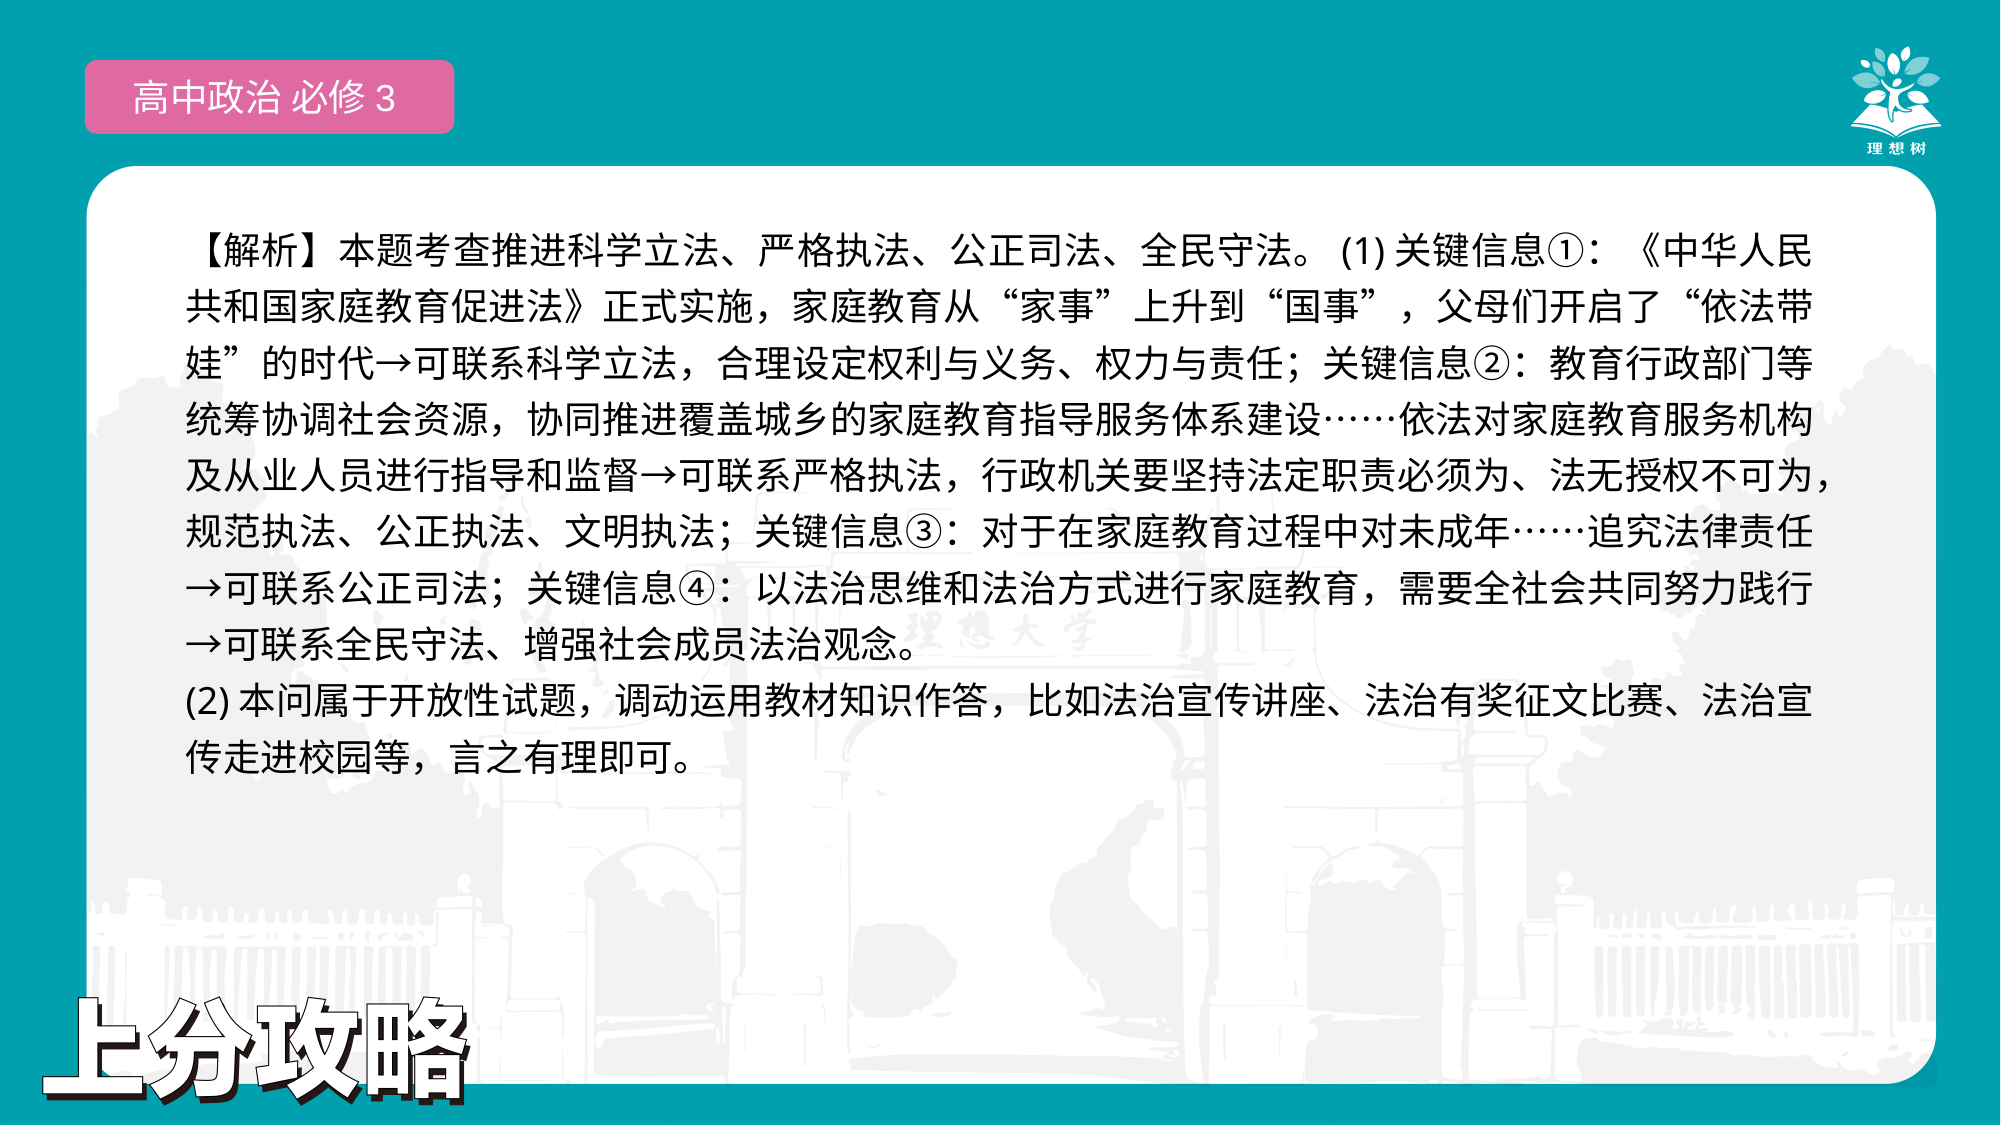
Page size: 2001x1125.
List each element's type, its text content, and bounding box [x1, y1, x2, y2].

picture [0, 0, 2001, 1125]
text_box 【解析】本题考查推进科学立法、严格执法、公正司法、全民守法。(1)关键信息①：《中华人民共和国家庭教育促进法》正式实施，家庭教育从“家事”上升到“国事”，父母们开启了“依法带娃”的时代→可联系科学立法，合理设定权利与义务、权力与责任；关键信息②：教育行政部门等统筹协调社会资源，协同推进覆盖城乡的家庭教育指导服务体系建设……依法对家庭教育服务机构及从业人员进行指导和监督→可联系严格执法，行政机关要坚持法定职责必须为、法无授权不可为，规范执法、公正执法、文明执法；关键信息③：对于在家庭教育过程中对未成年……追究法律责任→可联系公正司法；关键信息④：以法治思维和法治方式进行家庭教育，需要全社会共同努力践行→可联系全民守法、增强社会成员法治观念。 (2)本问属于开放性试题，调动运用教材知识作答，比如法治宣传讲座、法治有奖征文比赛、法治宣传走进校园等，言之有理即可。 [170, 208, 1830, 708]
text_box 高中政治 必修3 [83, 58, 456, 135]
